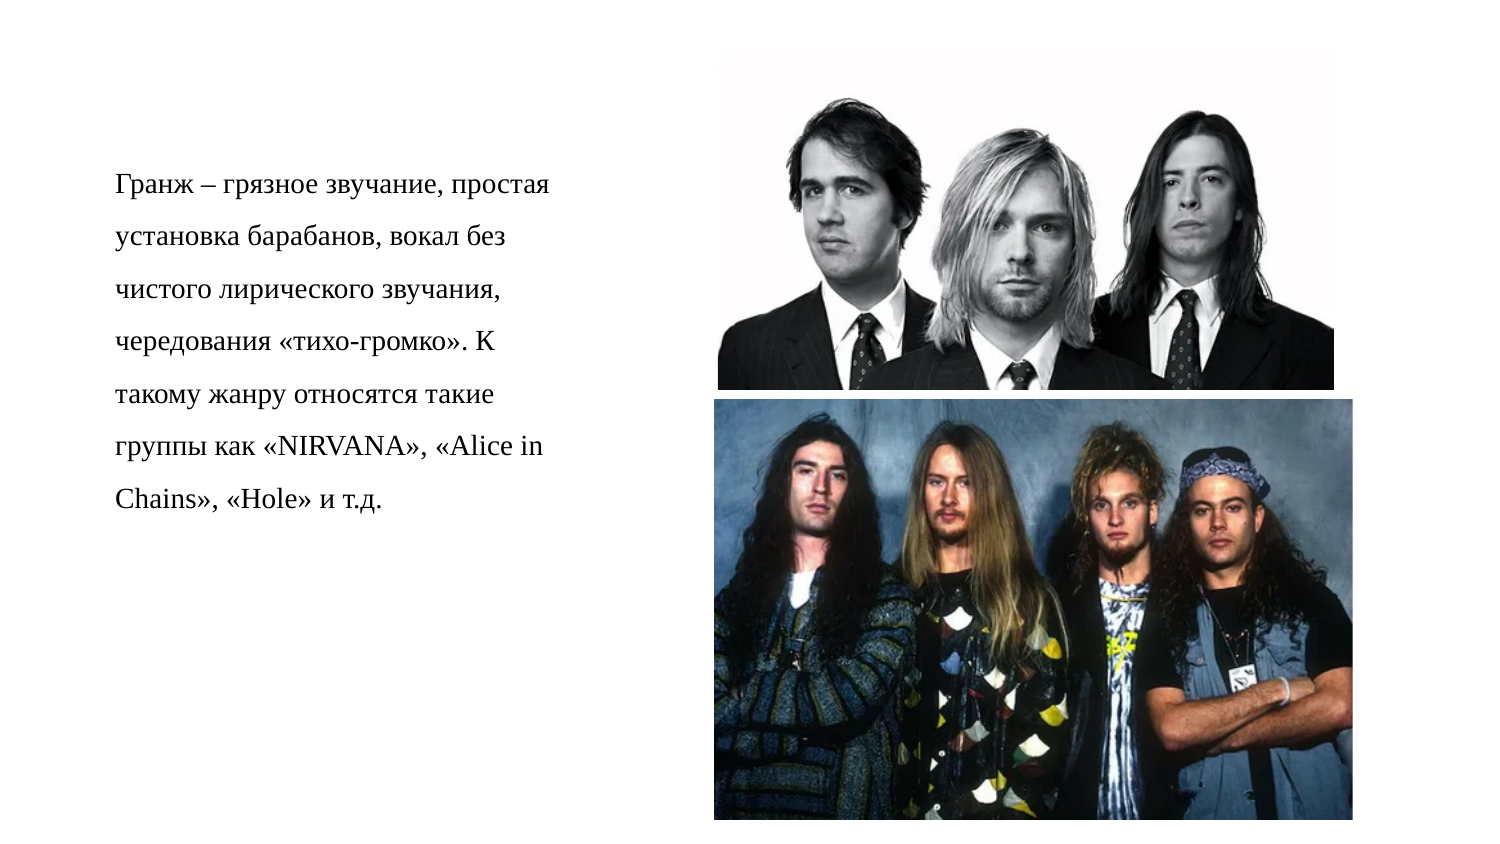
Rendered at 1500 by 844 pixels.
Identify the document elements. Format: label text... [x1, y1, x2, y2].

text_box Гранж – грязное звучание, простая установка барабанов, вокал без чистого лирического звучания, чередования «тихо-громко». К такому жанру относятся такие группы как «NIRVANA», «Alice in Chains», «Hole» и т.д. [100, 139, 576, 712]
text_box [717, 49, 1334, 390]
text_box [714, 399, 1353, 820]
